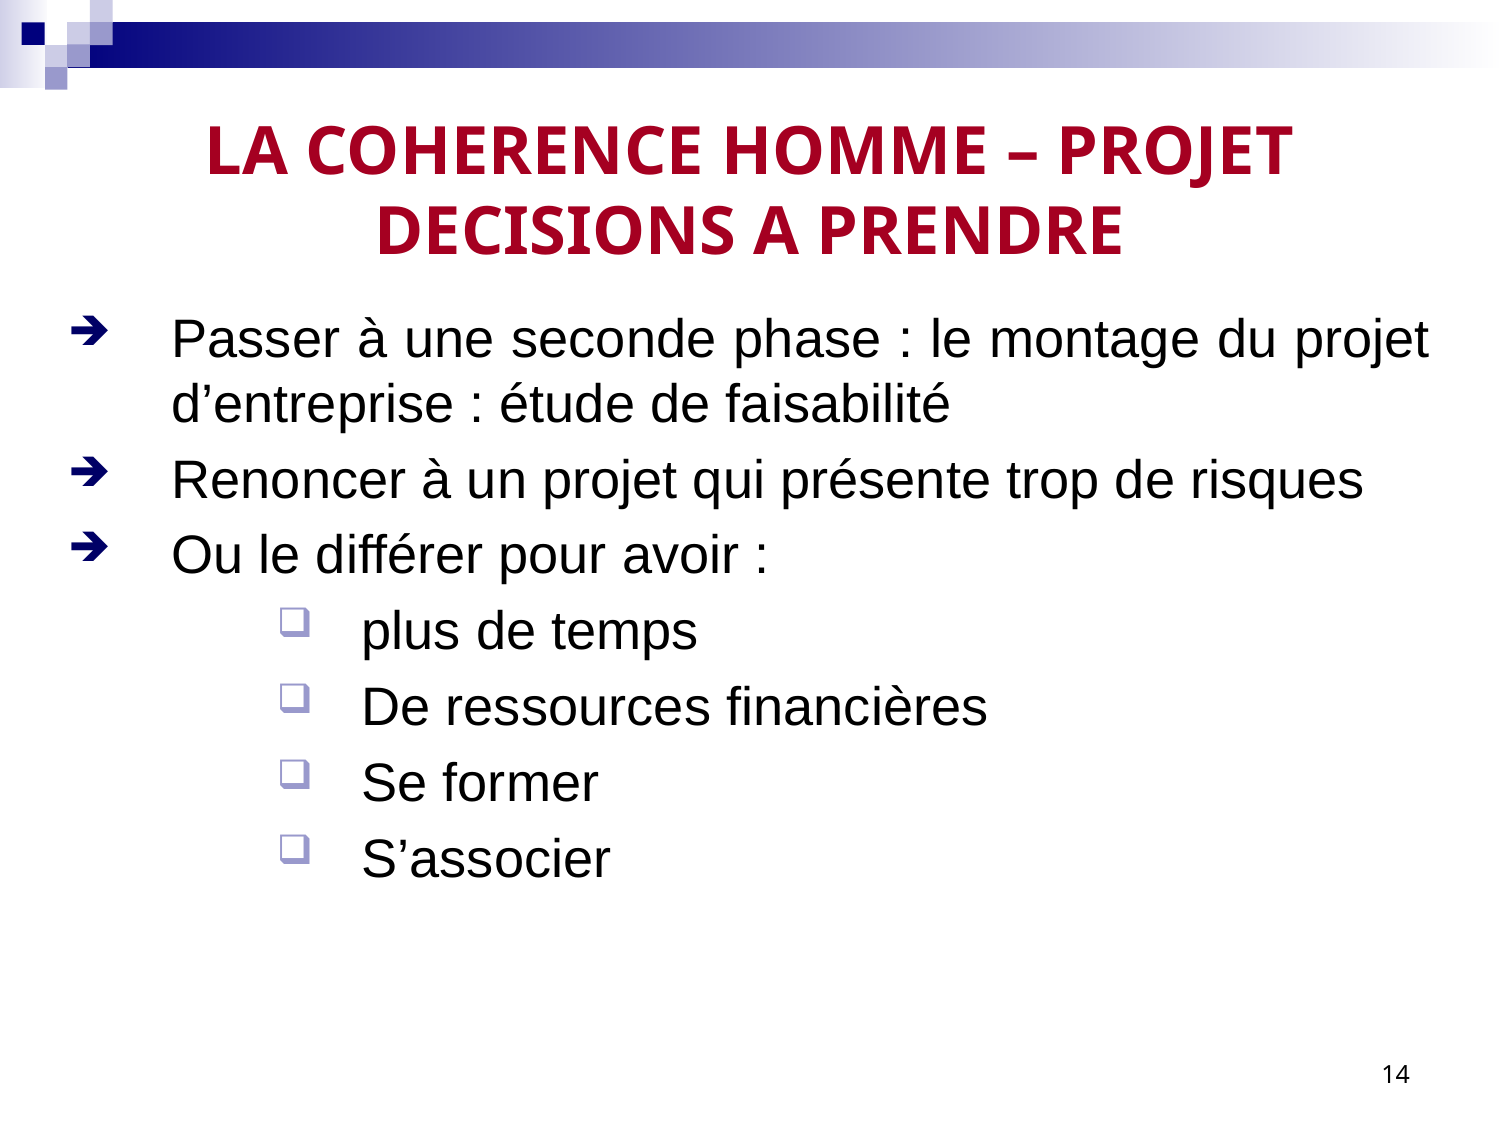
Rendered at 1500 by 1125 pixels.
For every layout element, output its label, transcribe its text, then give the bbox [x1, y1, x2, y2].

list Passer à une seconde phase : le montage du projet d’entreprise : étude de faisabilité Renoncer à un projet qui présente trop de risques Ou le différer pour avoir : plus de temps De ressources financières Se former S’associer [53, 220, 1447, 958]
title LA COHERENCE HOMME – PROJET DECISIONS A PRENDRE [75, 75, 1425, 220]
slide_number 14 [1074, 1025, 1425, 1100]
